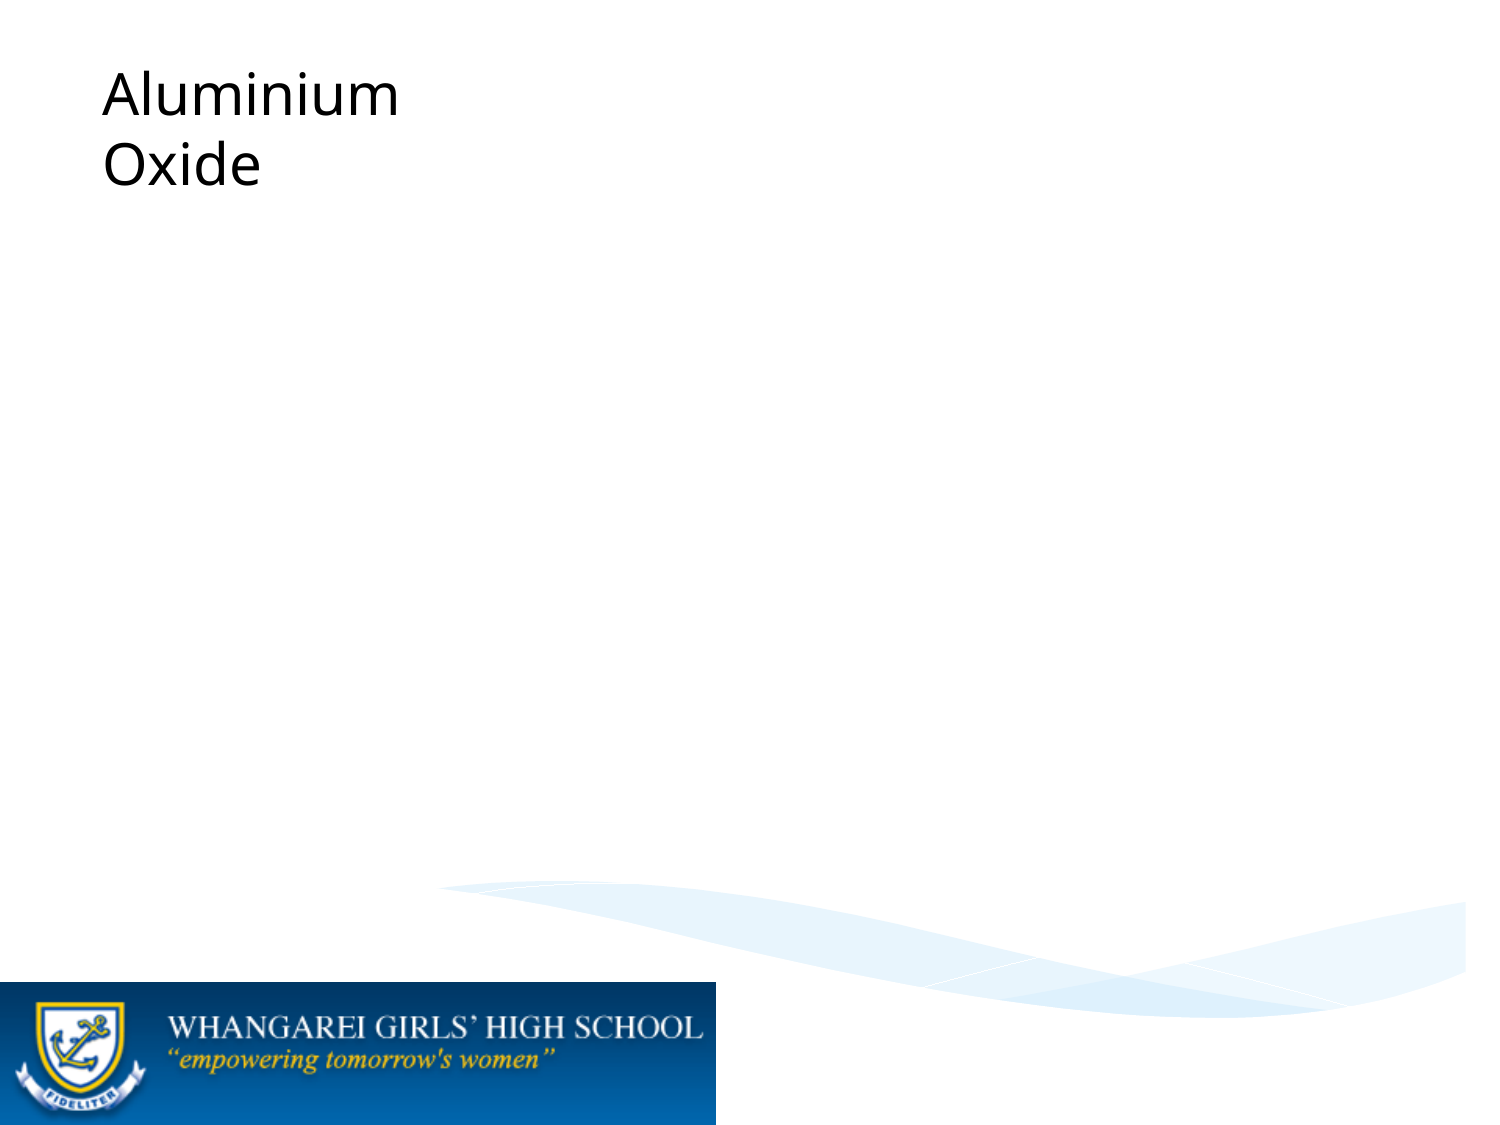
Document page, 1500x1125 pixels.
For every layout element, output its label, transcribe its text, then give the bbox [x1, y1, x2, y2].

picture [0, 982, 716, 1125]
text_box Aluminium Oxide [87, 49, 588, 205]
